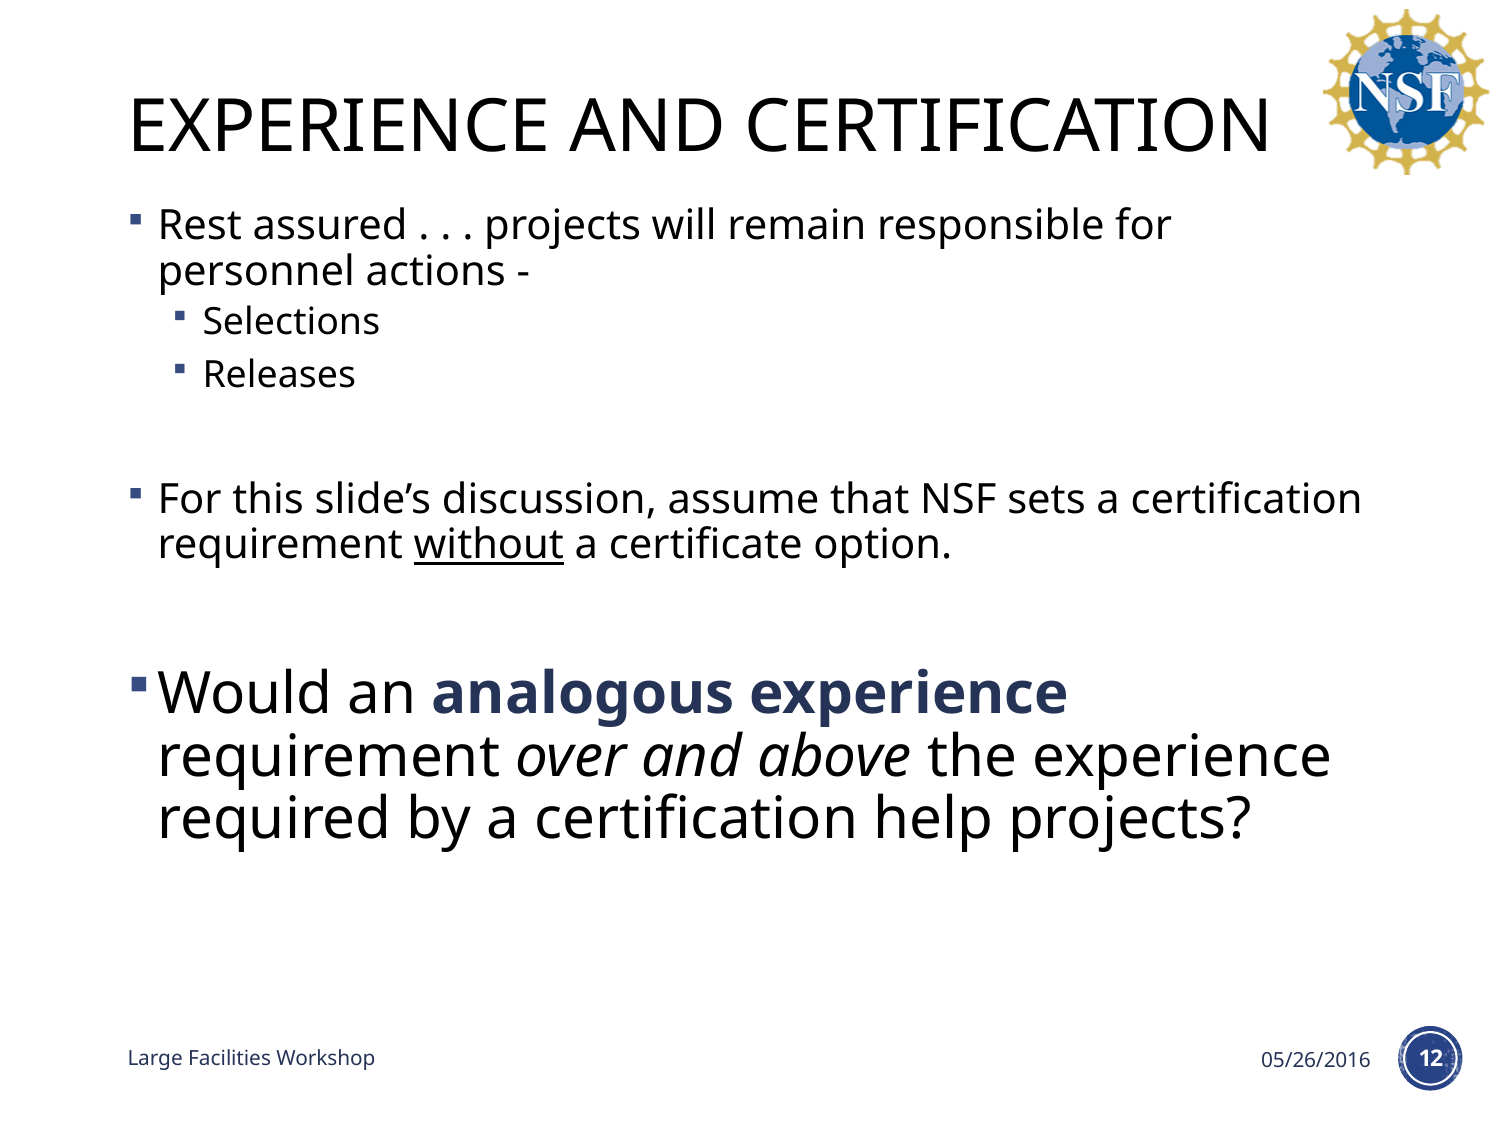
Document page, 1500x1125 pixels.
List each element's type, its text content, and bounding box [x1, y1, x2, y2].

picture [1323, 9, 1490, 175]
title Experience and certification [112, 79, 1388, 176]
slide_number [982, 1028, 1386, 1089]
list Rest assured . . . projects will remain responsible for personnel actions - Selections Releases For this slide’s discussion, assume that NSF sets a certification requirement without a certificate option. Would an analogous experience requirement over and above the experience required by a certification help projects? [112, 196, 1388, 1013]
slide_number 12 [1391, 1028, 1471, 1089]
footer Large Facilities Workshop [112, 1028, 891, 1089]
